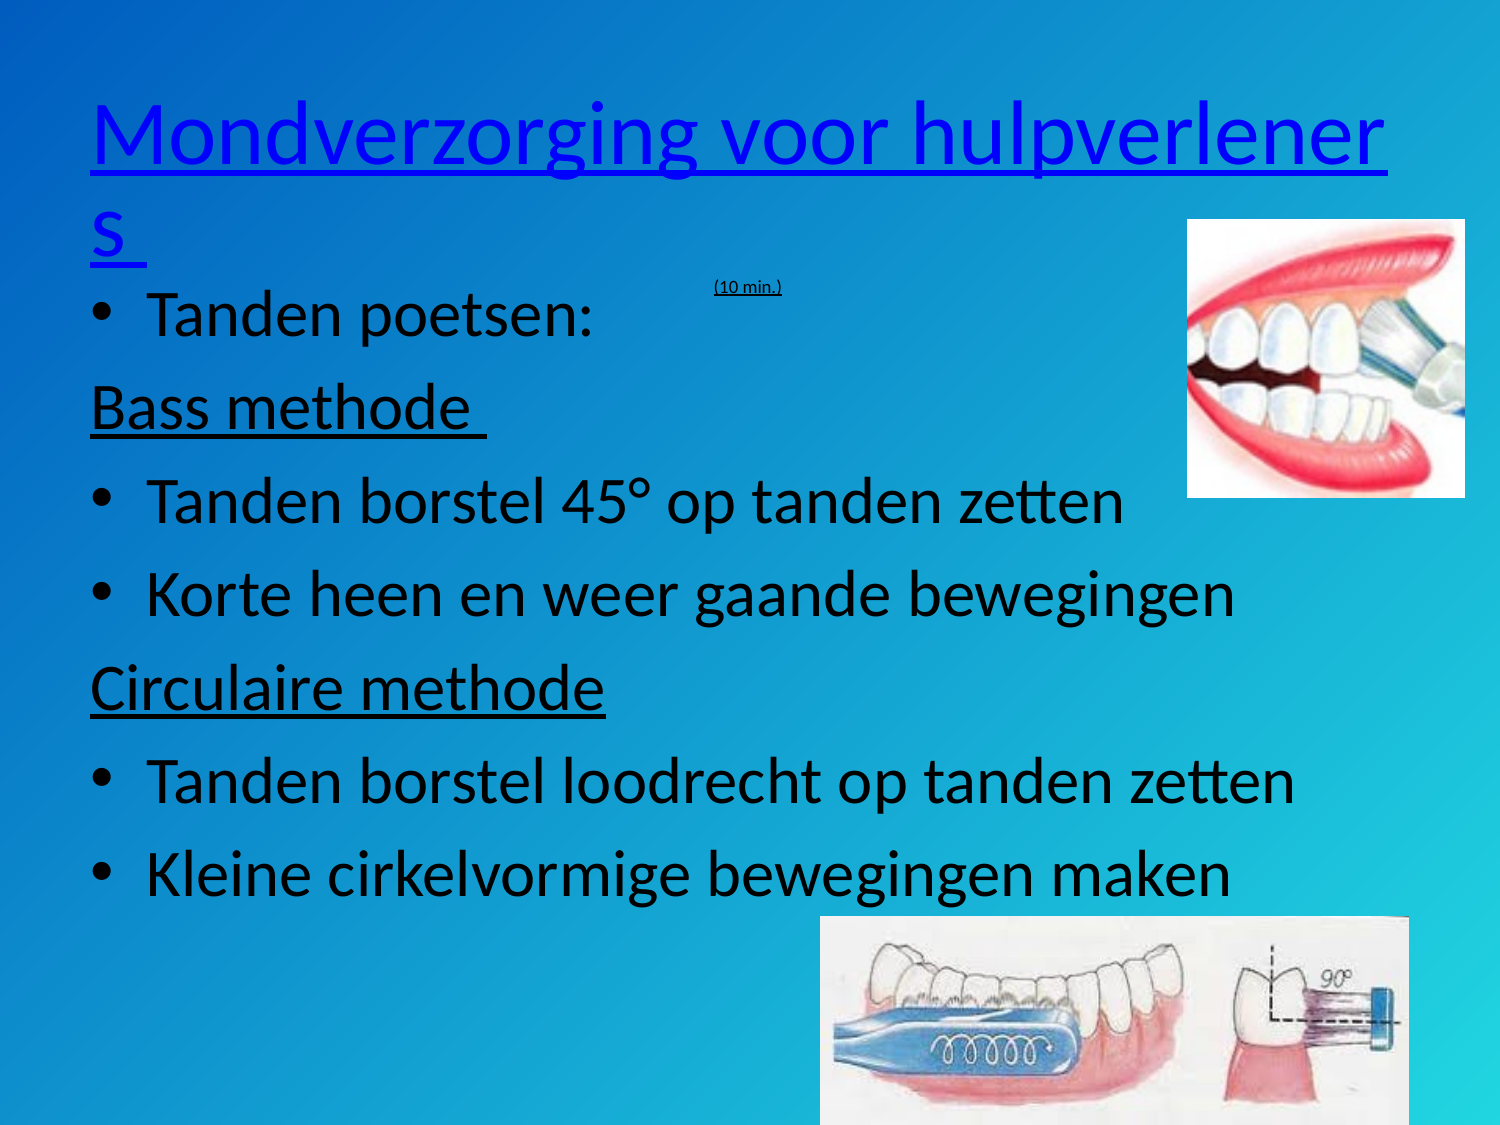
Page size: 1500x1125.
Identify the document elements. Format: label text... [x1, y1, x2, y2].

title Mondverzorging voor hulpverleners (10 min.) [75, 45, 1425, 233]
picture [820, 916, 1409, 1125]
list Tanden poetsen: Bass methode Tanden borstel 45° op tanden zetten Korte heen en weer gaande bewegingen Circulaire methode Tanden borstel loodrecht op tanden zetten Kleine cirkelvormige bewegingen maken [75, 262, 1425, 1005]
picture [1186, 219, 1465, 498]
